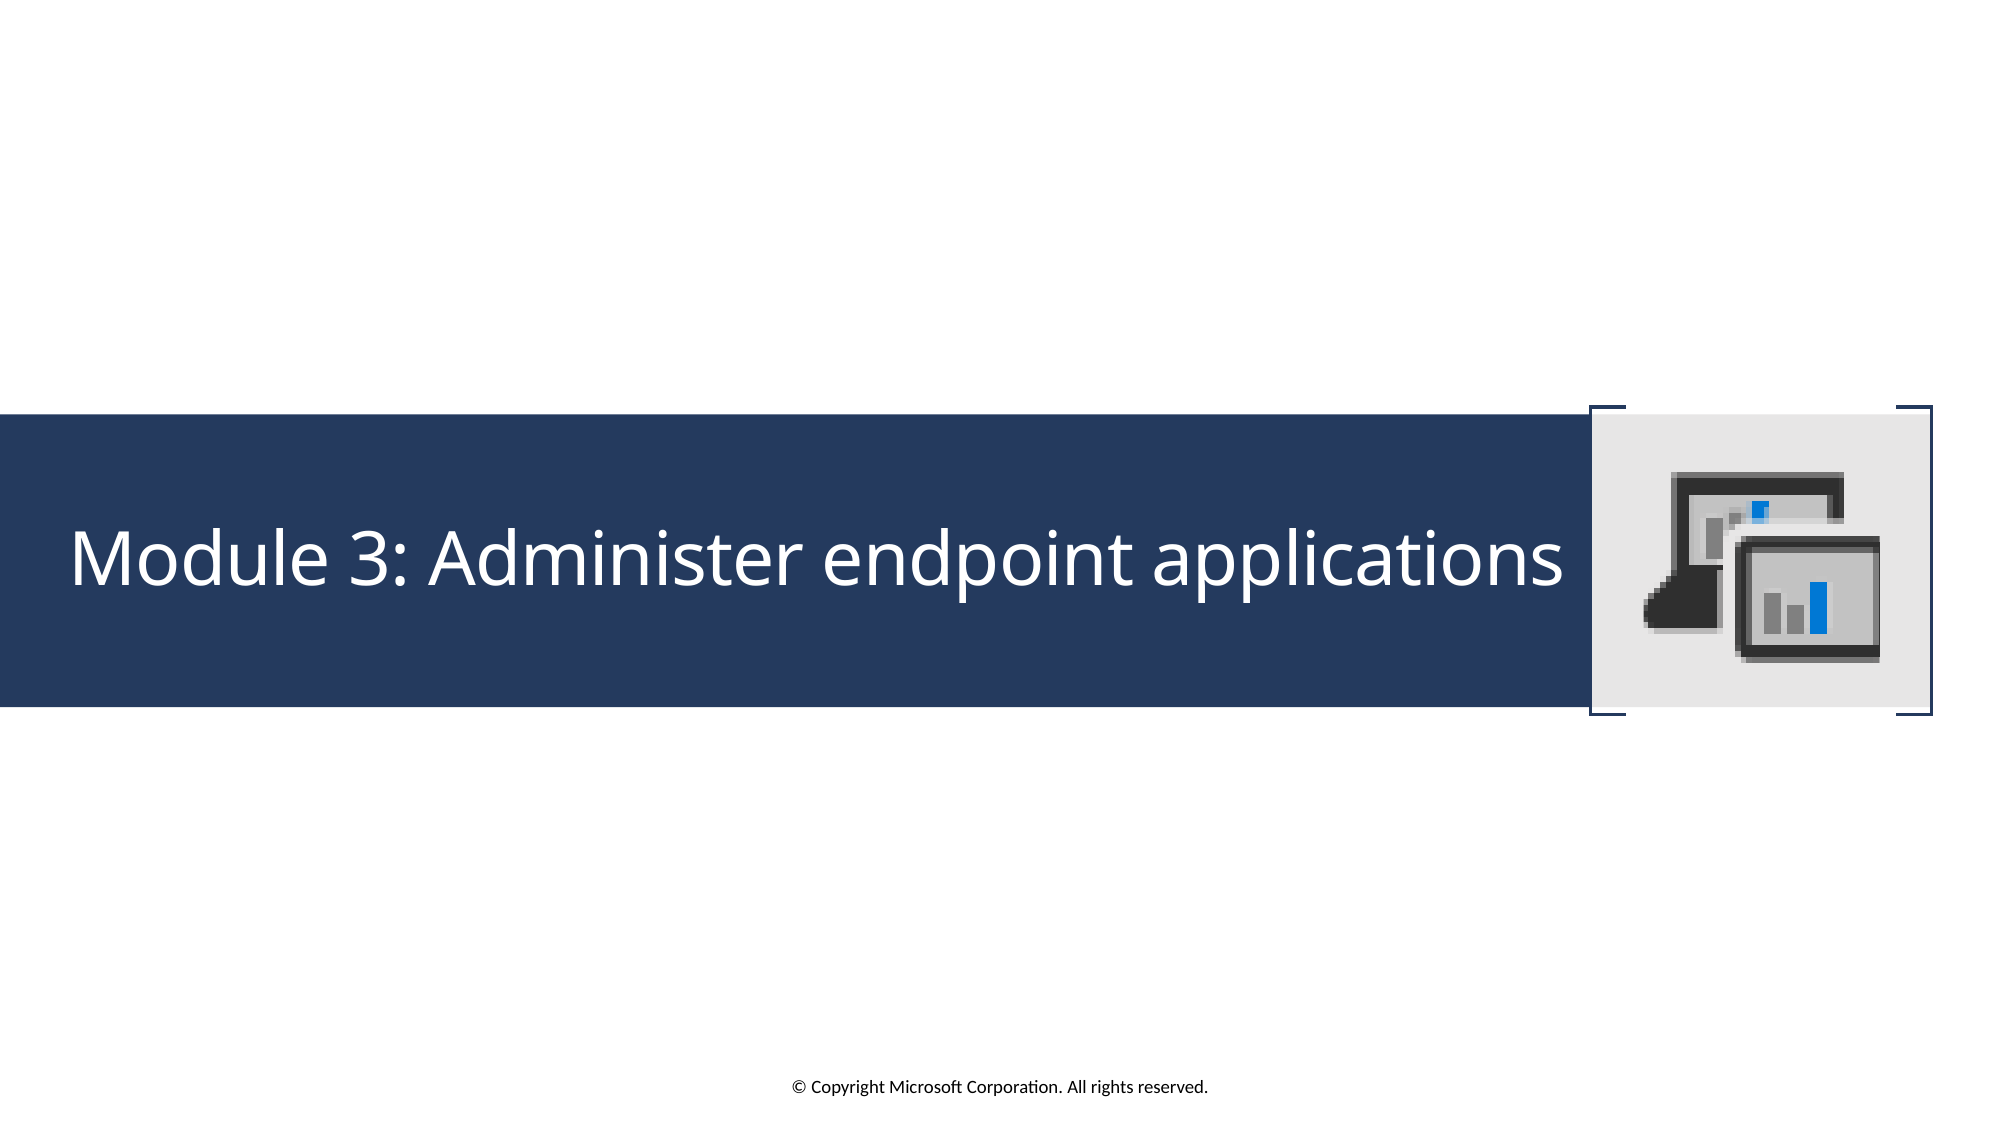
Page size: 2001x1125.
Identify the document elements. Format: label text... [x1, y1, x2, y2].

title Module 3: Administer endpoint applications [68, 414, 1577, 708]
picture [1643, 444, 1880, 681]
